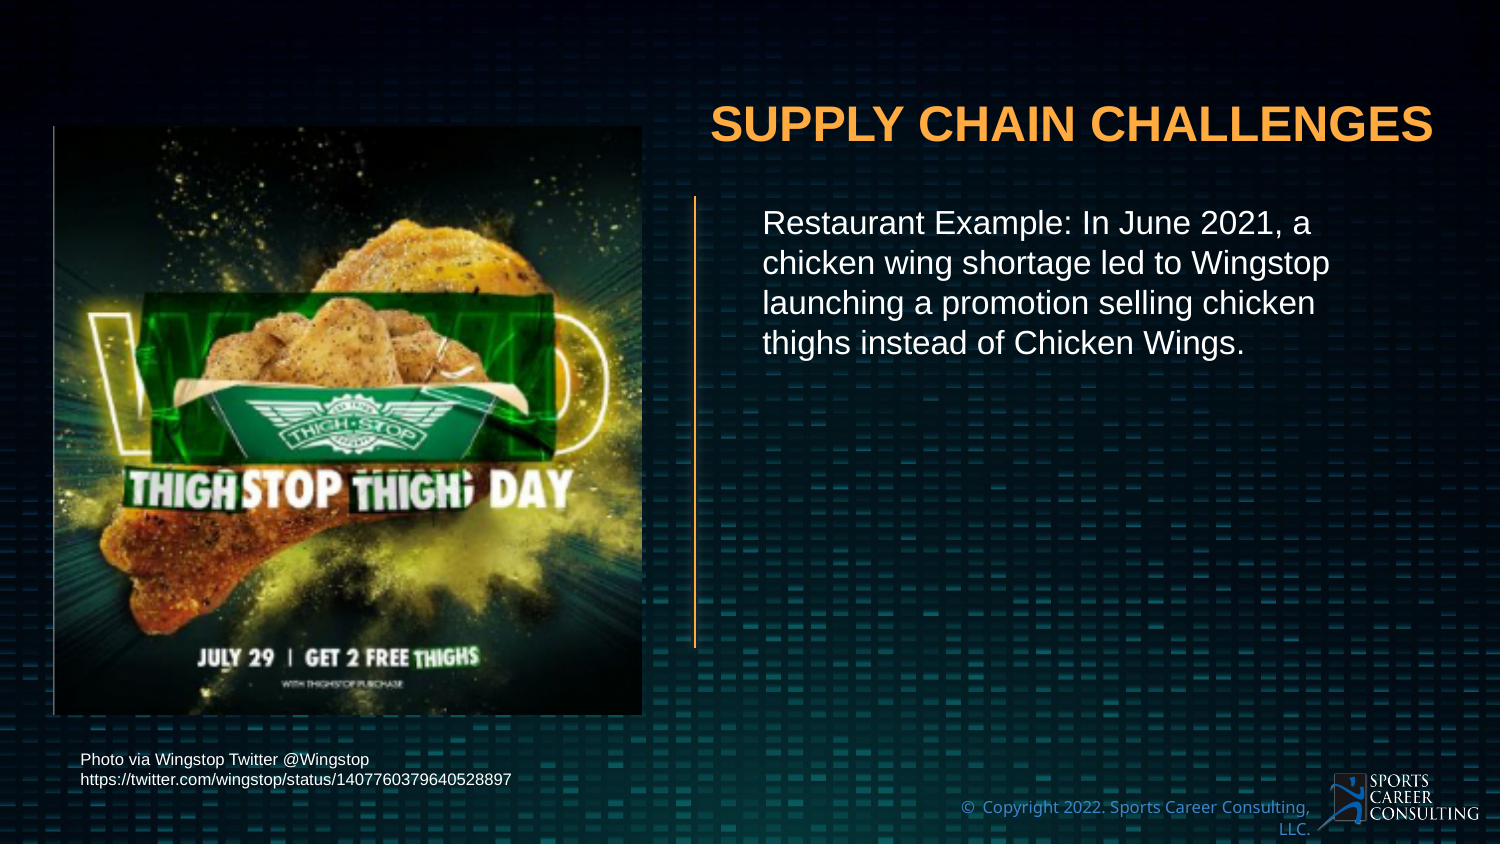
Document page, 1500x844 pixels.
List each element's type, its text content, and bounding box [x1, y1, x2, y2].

picture [0, 0, 1500, 844]
list Restaurant Example: In June 2021, a chicken wing shortage led to Wingstop launching a promotion selling chicken thighs instead of Chicken Wings. [747, 186, 1422, 658]
title SUPPLY CHAIN CHALLENGES [694, 107, 1456, 167]
text_box Photo via Wingstop Twitter @Wingstop https://twitter.com/wingstop/status/1407760379640528897 [65, 733, 640, 844]
text_box © Copyright 2022. Sports Career Consulting, LLC. [914, 769, 1326, 844]
